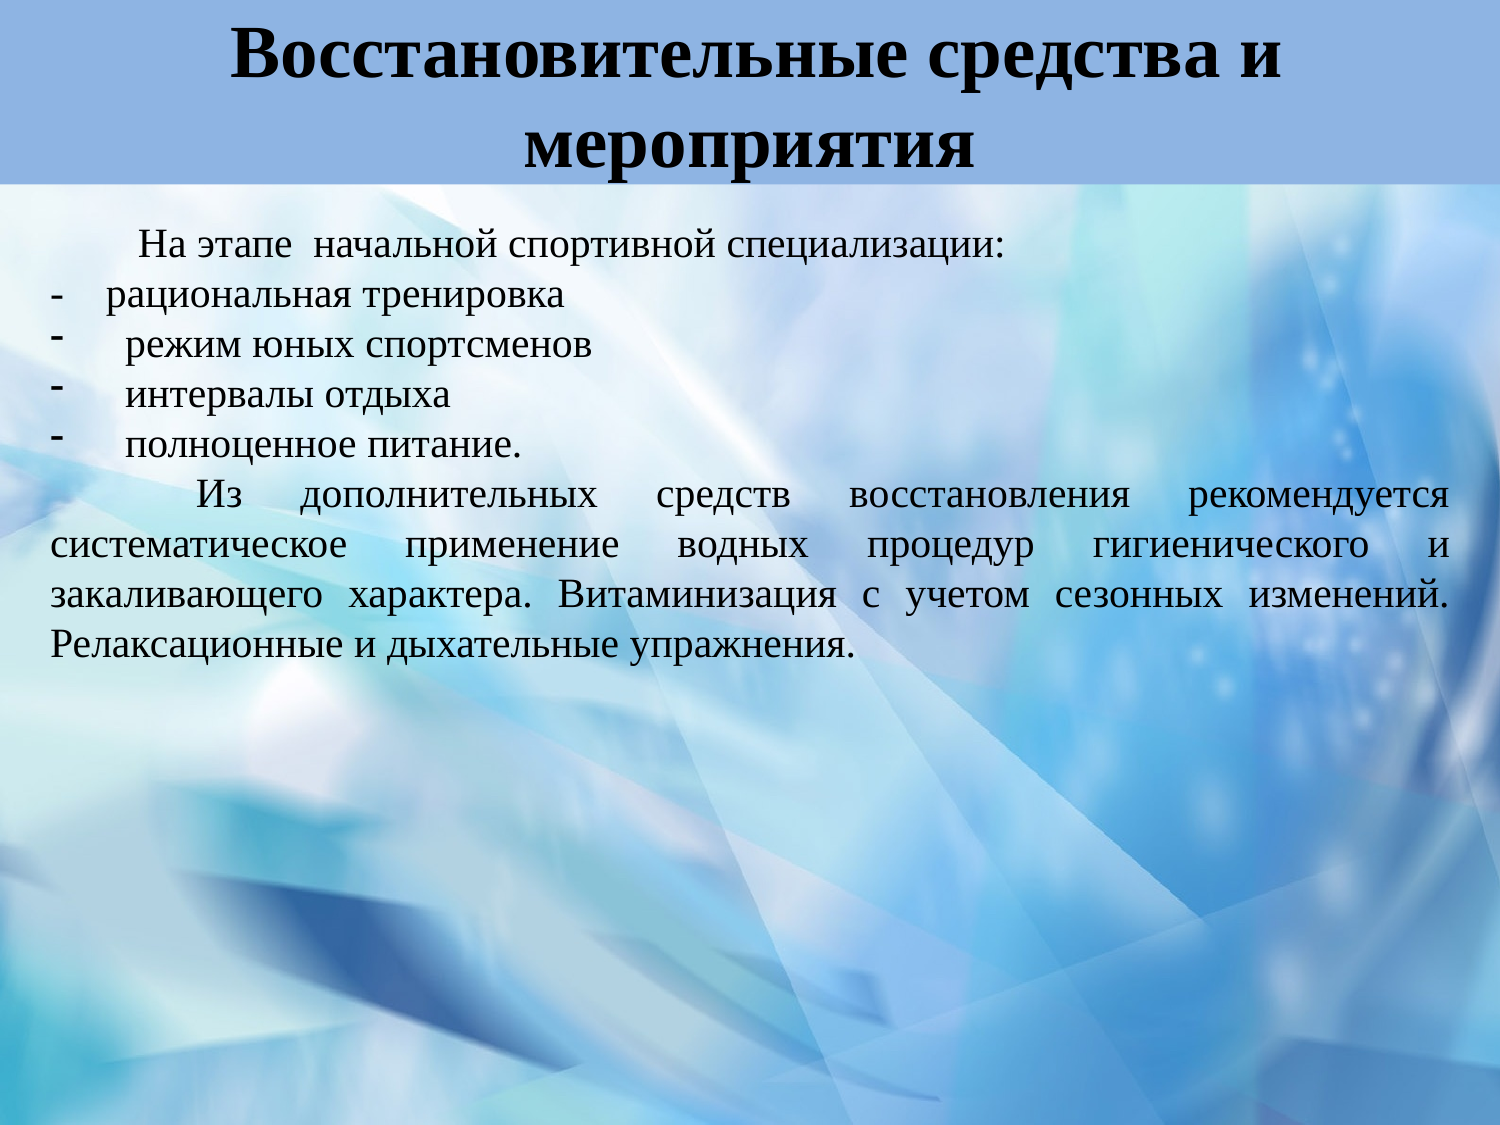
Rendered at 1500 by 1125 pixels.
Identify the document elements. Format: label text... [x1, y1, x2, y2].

picture [0, 185, 1500, 1125]
subtitle На этапе начальной спортивной специализации: - рациональная тренировка режим юных спортсменов интервалы отдыха полноценное питание. Из дополнительных средств восстановления рекомендуется систематическое применение водных процедур гигиенического и закаливающего характера. Витаминизация с учетом сезонных изменений. Релаксационные и дыхательные упражнения. [35, 208, 1465, 1125]
title Восстановительные средства и мероприятия [0, 0, 1500, 185]
